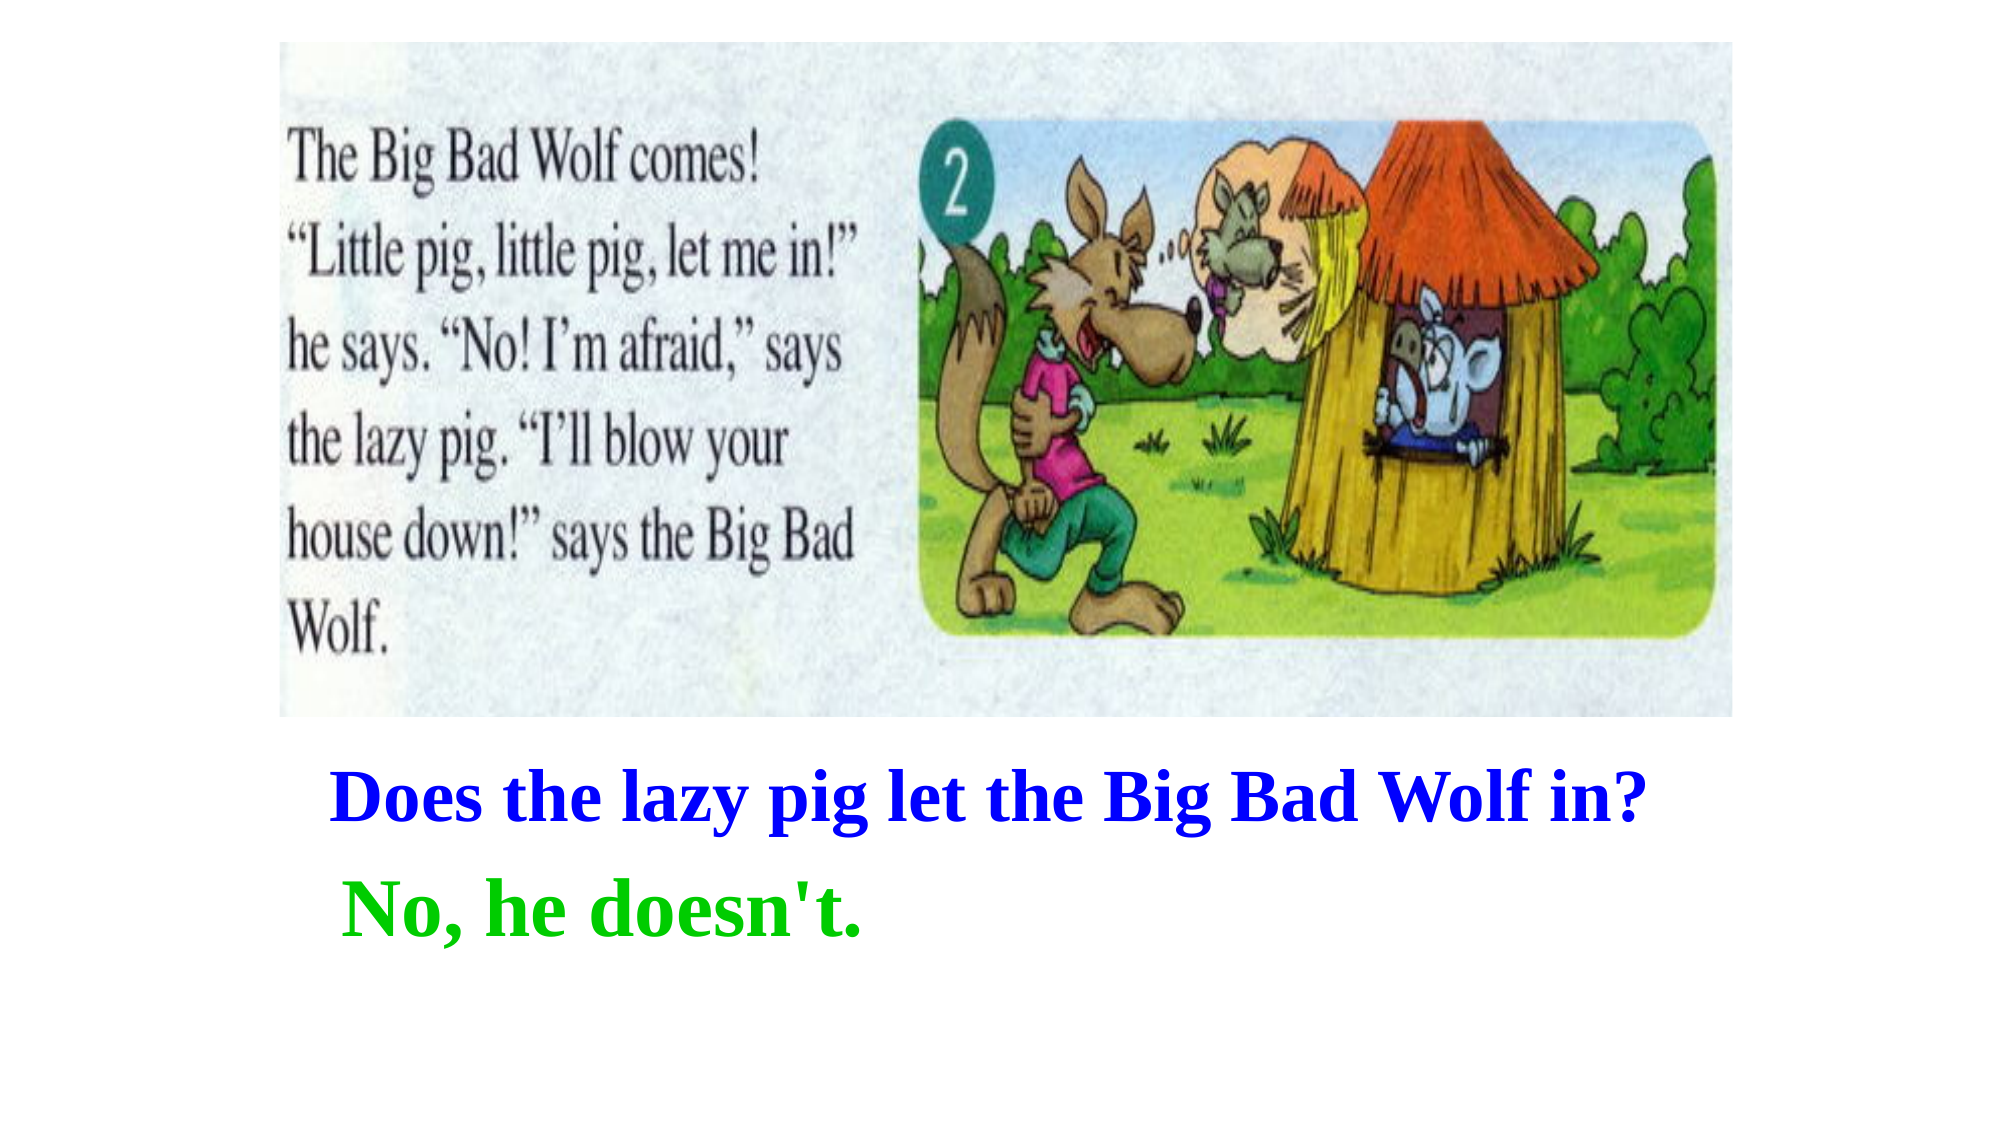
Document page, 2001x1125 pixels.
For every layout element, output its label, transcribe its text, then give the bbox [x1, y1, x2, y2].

picture [279, 42, 1733, 717]
text_box No, he doesn't. [326, 846, 930, 1006]
text_box Does the lazy pig let the Big Bad Wolf in? [315, 739, 1697, 890]
